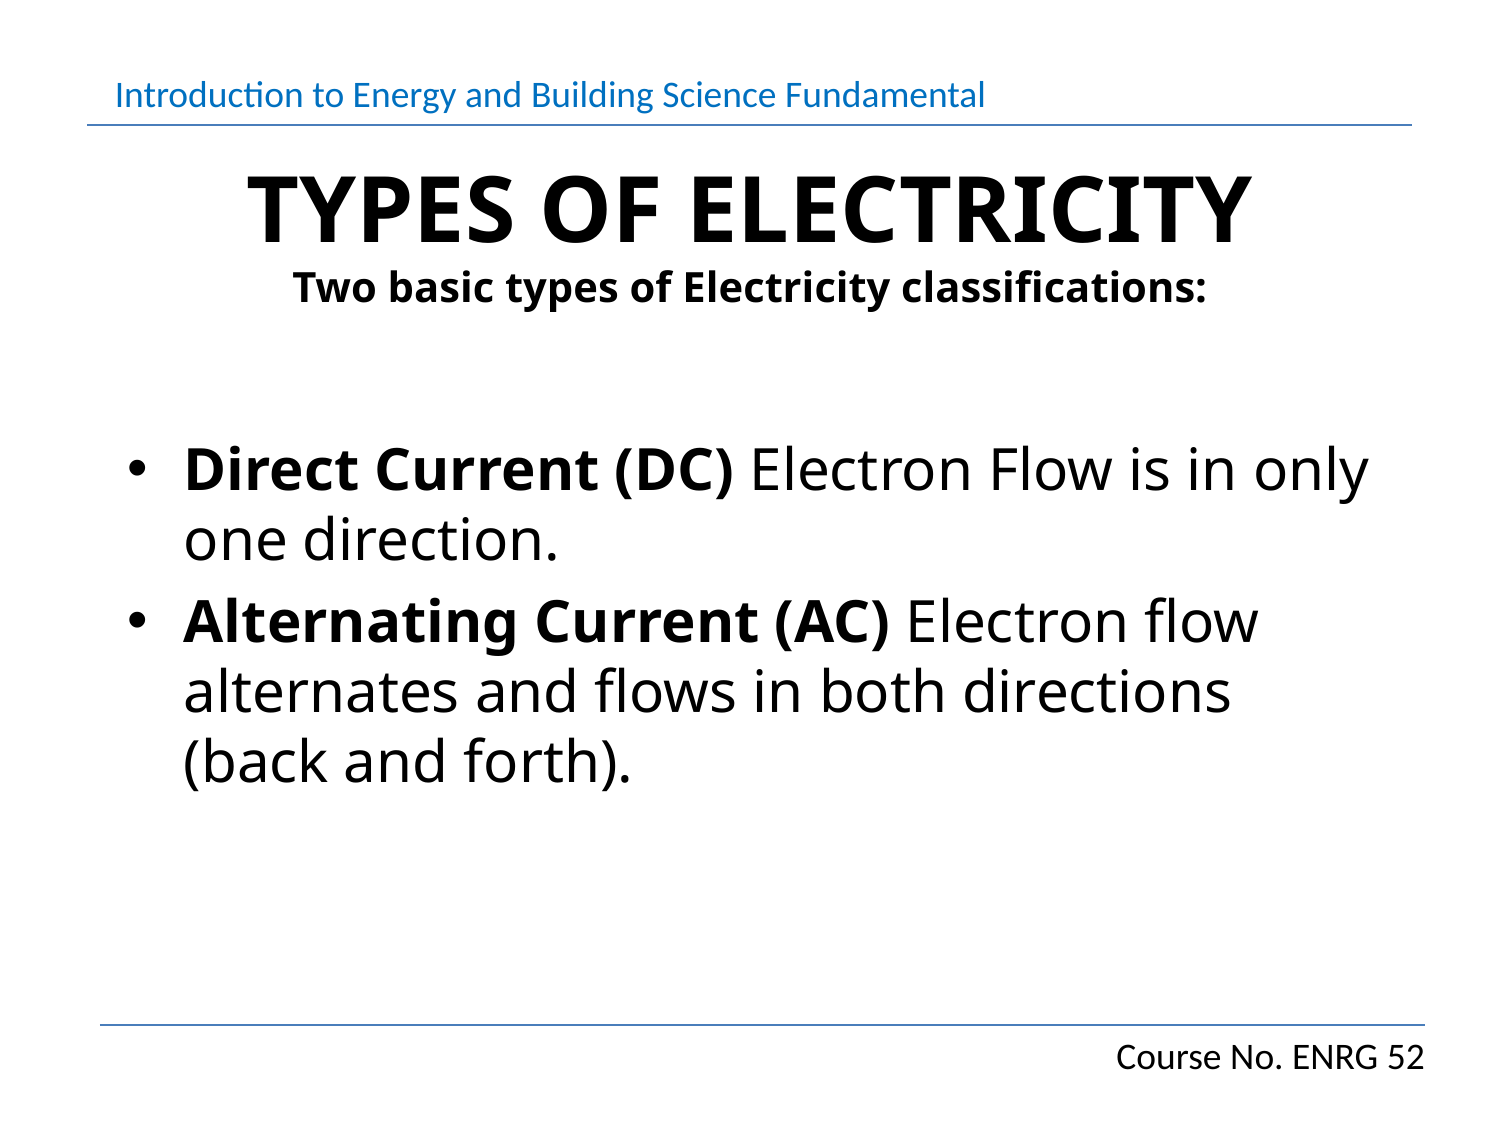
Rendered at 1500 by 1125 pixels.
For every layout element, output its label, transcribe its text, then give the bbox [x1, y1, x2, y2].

list Direct Current (DC) Electron Flow is in only one direction. Alternating Current (AC) Electron flow alternates and flows in both directions (back and forth). [112, 425, 1388, 900]
title TYPES OF ELECTRICITY Two basic types of Electricity classifications: [112, 137, 1388, 325]
